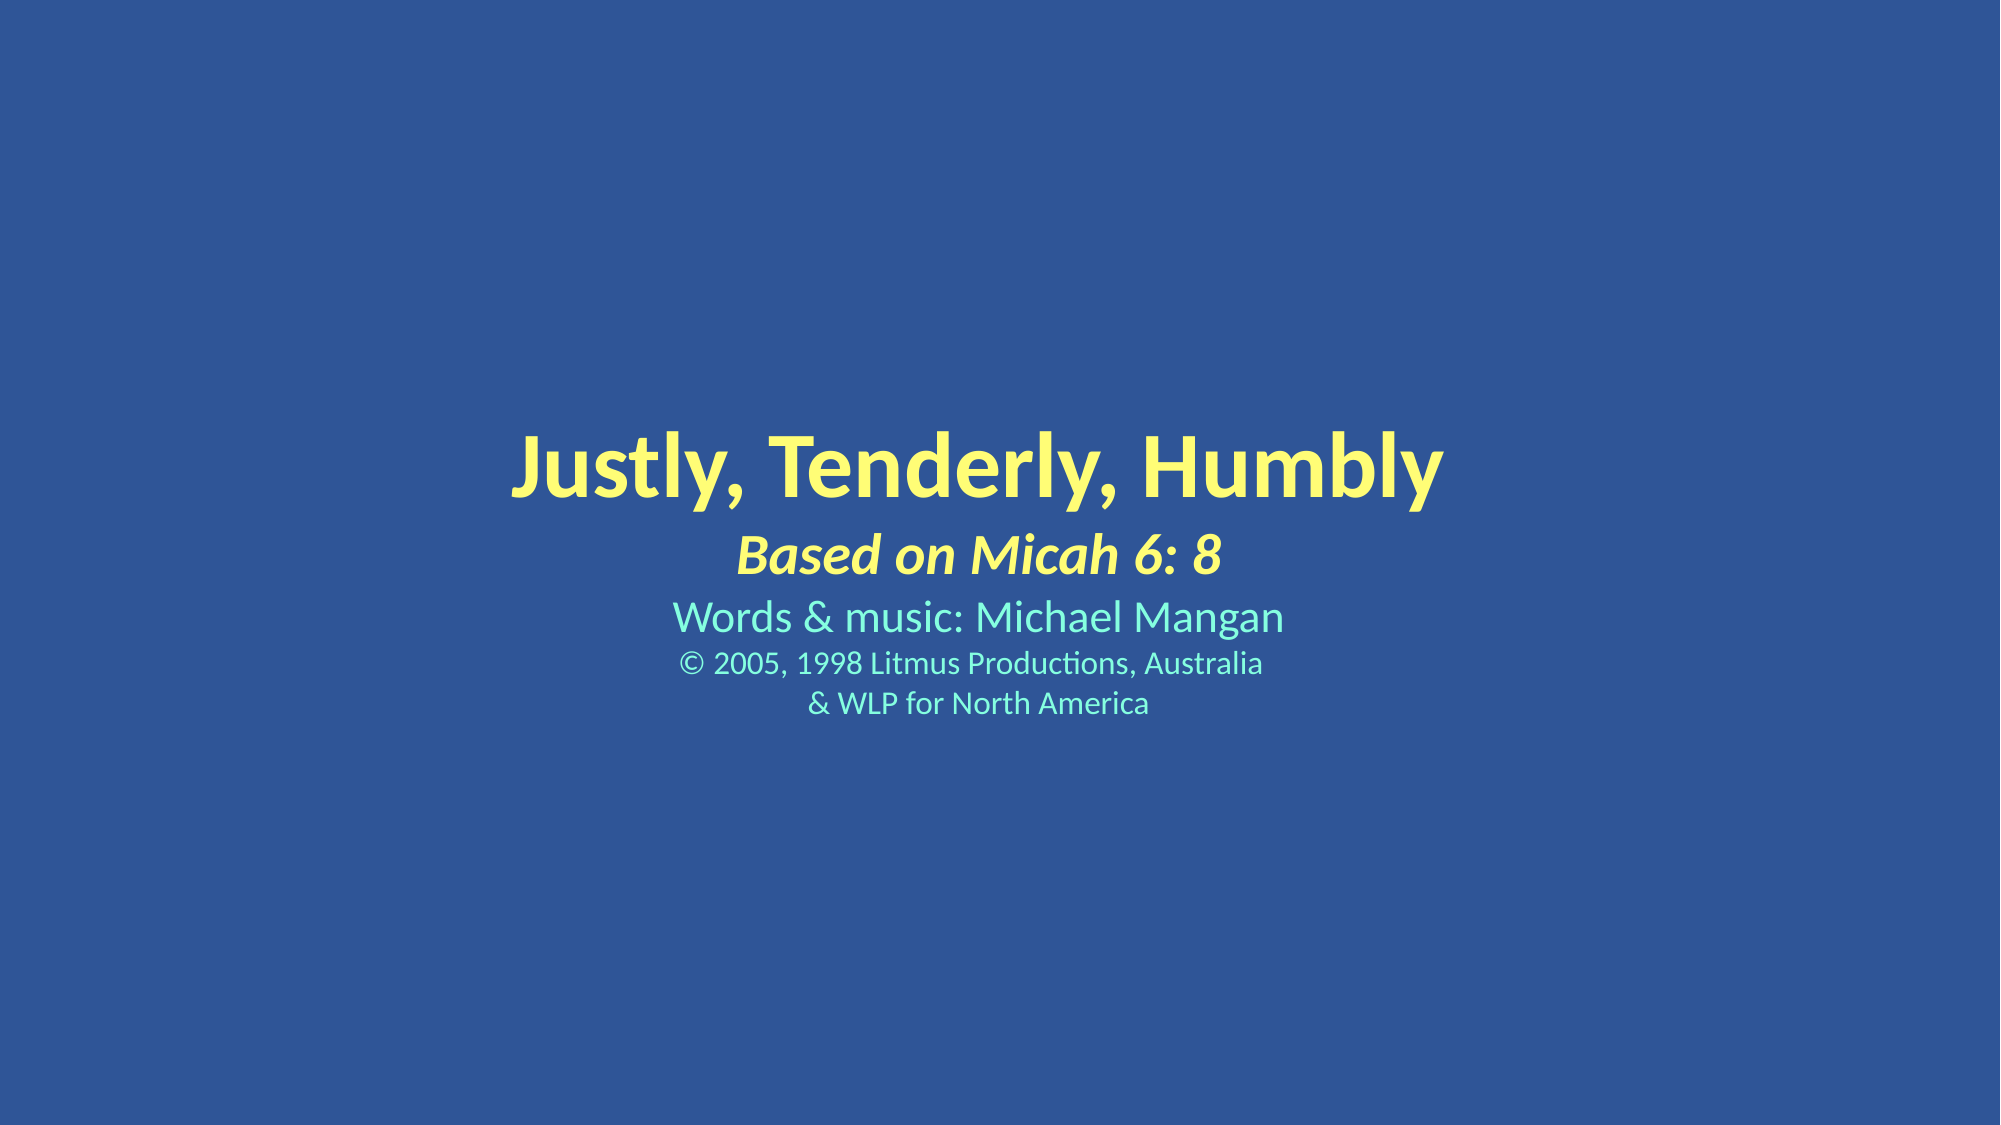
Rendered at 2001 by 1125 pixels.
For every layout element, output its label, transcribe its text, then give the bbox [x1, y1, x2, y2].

text_box Justly, Tenderly, Humbly Based on Micah 6: 8 Words & music: Michael Mangan © 2005, 1998 Litmus Productions, Australia & WLP for North America [291, 403, 1667, 722]
